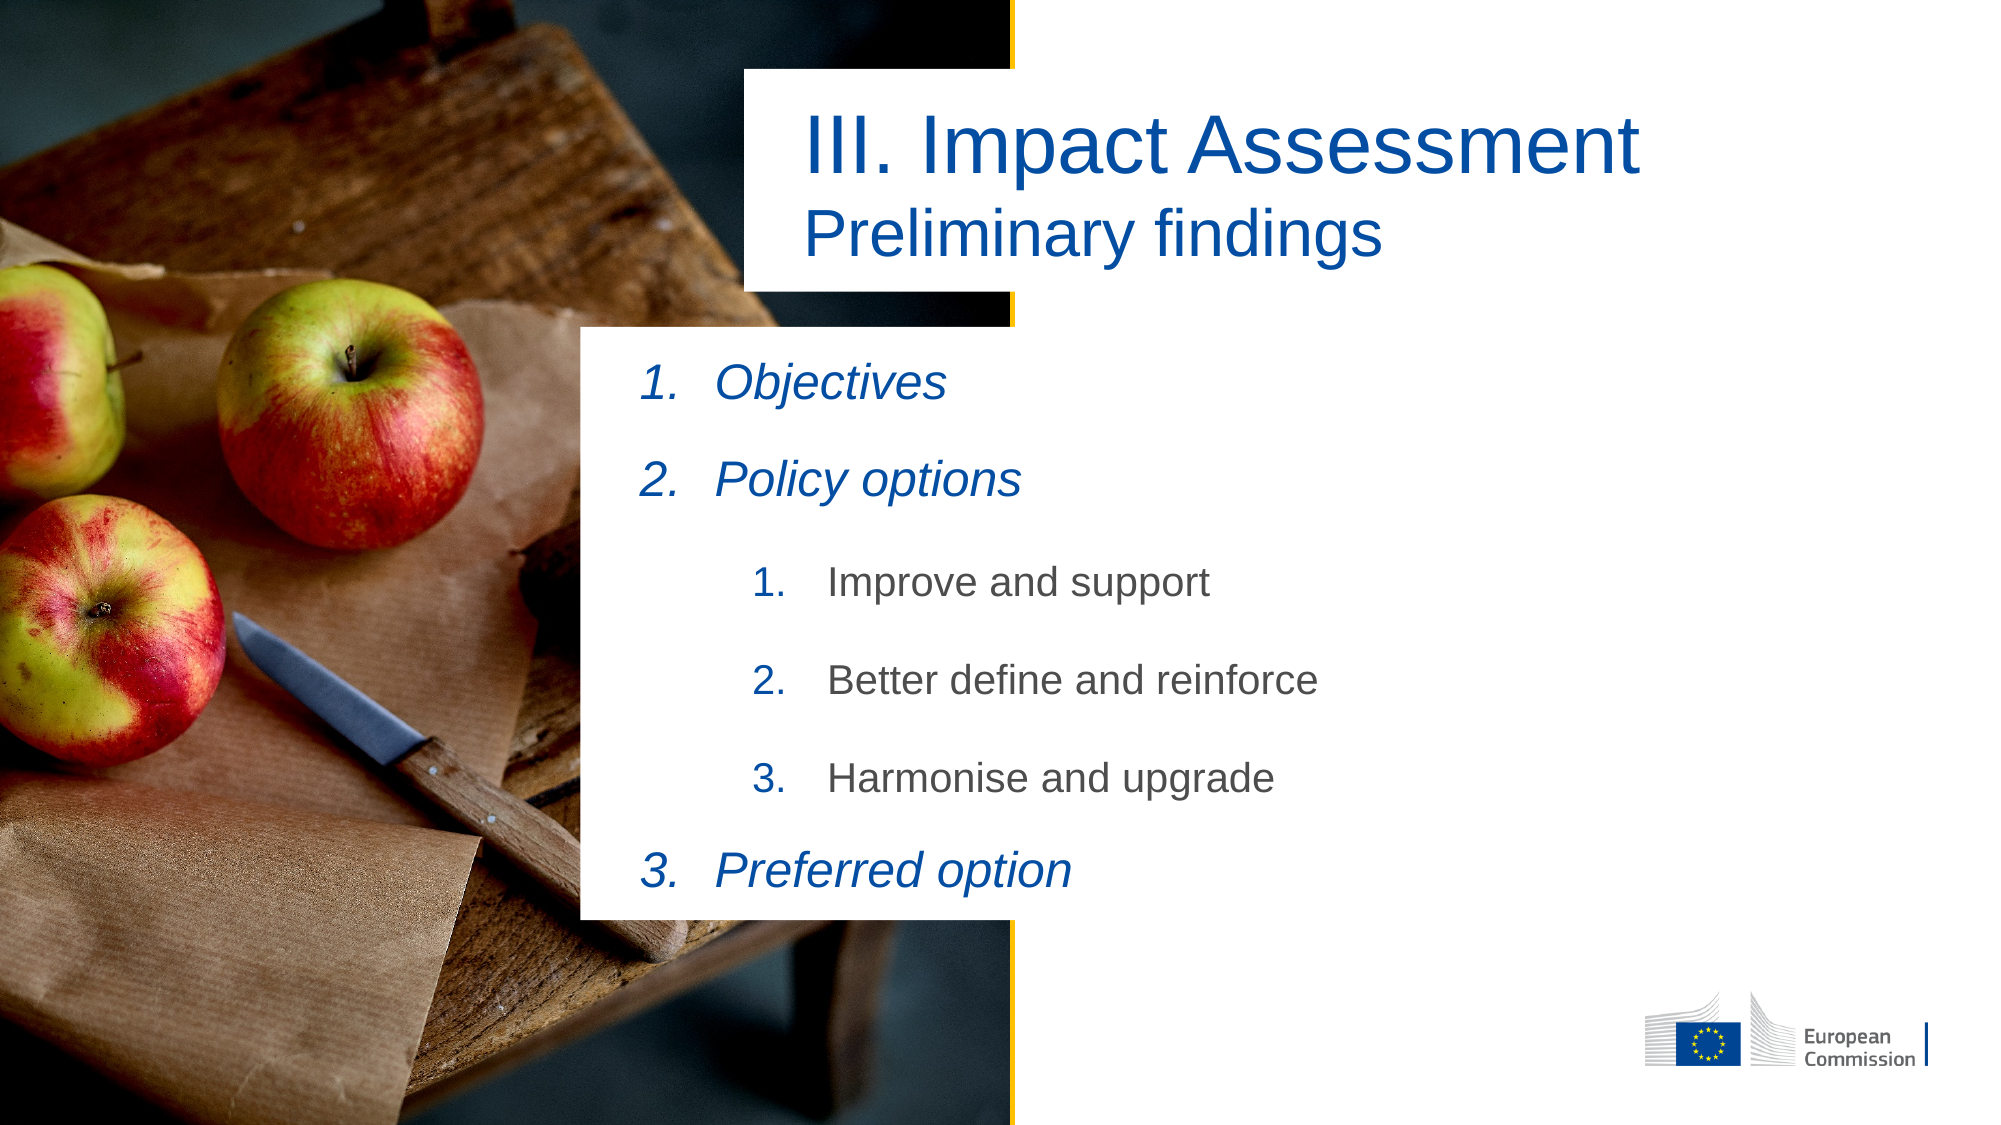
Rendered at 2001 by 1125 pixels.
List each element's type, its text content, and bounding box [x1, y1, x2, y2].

list Objectives Policy options Improve and support Better define and reinforce Harmonise and upgrade Preferred option [1010, 326, 1930, 921]
picture [1645, 991, 1928, 1066]
text_box III. Impact Assessment Preliminary findings [1010, 68, 1984, 292]
picture [0, 0, 1010, 1125]
